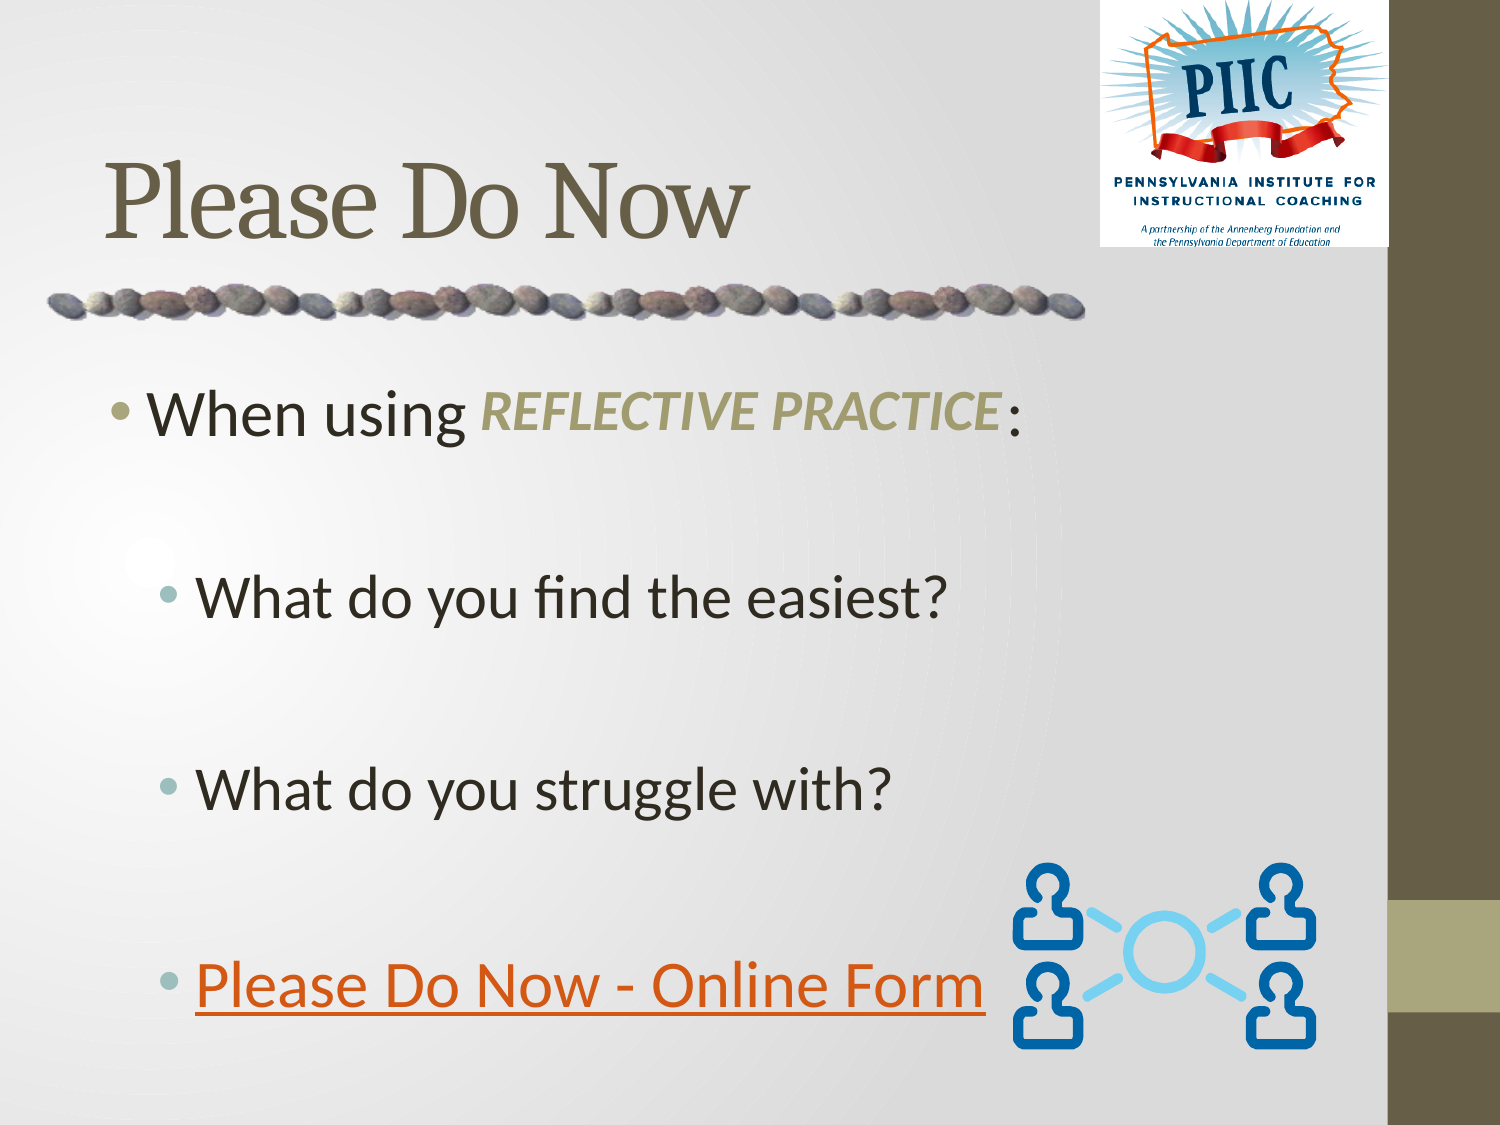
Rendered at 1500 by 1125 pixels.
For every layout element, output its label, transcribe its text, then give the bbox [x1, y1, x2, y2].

list When using : What do you find the easiest? What do you struggle with? Please Do Now - Online Form [75, 362, 1325, 1050]
picture [36, 278, 1101, 327]
text_box REFLECTIVE PRACTICE [465, 364, 1018, 450]
title Please Do Now [87, 99, 1338, 288]
picture [1099, 0, 1390, 248]
picture [1011, 861, 1317, 1050]
